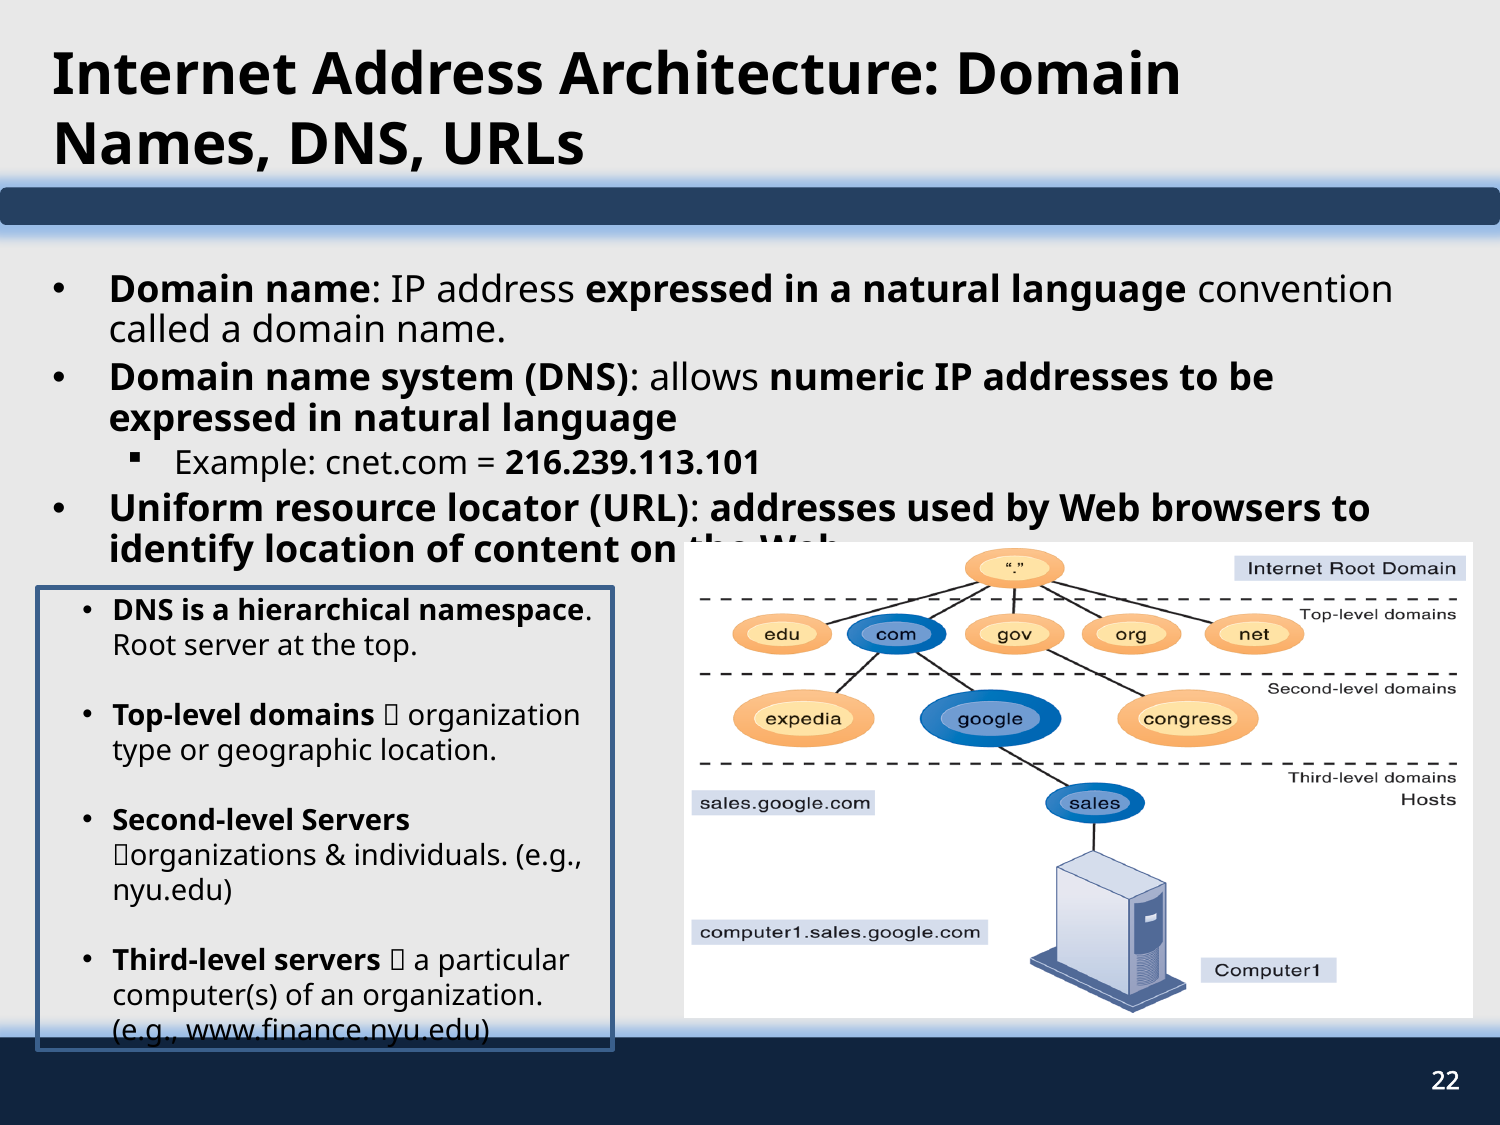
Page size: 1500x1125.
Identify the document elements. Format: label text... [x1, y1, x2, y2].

list Domain name: IP address expressed in a natural language convention called a domain name. Domain name system (DNS): allows numeric IP addresses to be expressed in natural language Example: cnet.com = 216.239.113.101 Uniform resource locator (URL): addresses used by Web browsers to identify location of content on the Web. [37, 262, 1475, 1013]
title Internet Address Architecture: Domain Names, DNS, URLs [37, 37, 1338, 176]
picture [684, 542, 1473, 1018]
text_box DNS is a hierarchical namespace. Root server at the top. Top-level domains  organization type or geographic location. Second-level Servers organizations & individuals. (e.g., nyu.edu) Third-level servers  a particular computer(s) of an organization. (e.g., www.finance.nyu.edu) [35, 585, 615, 1052]
slide_number 22 [1412, 1050, 1475, 1113]
